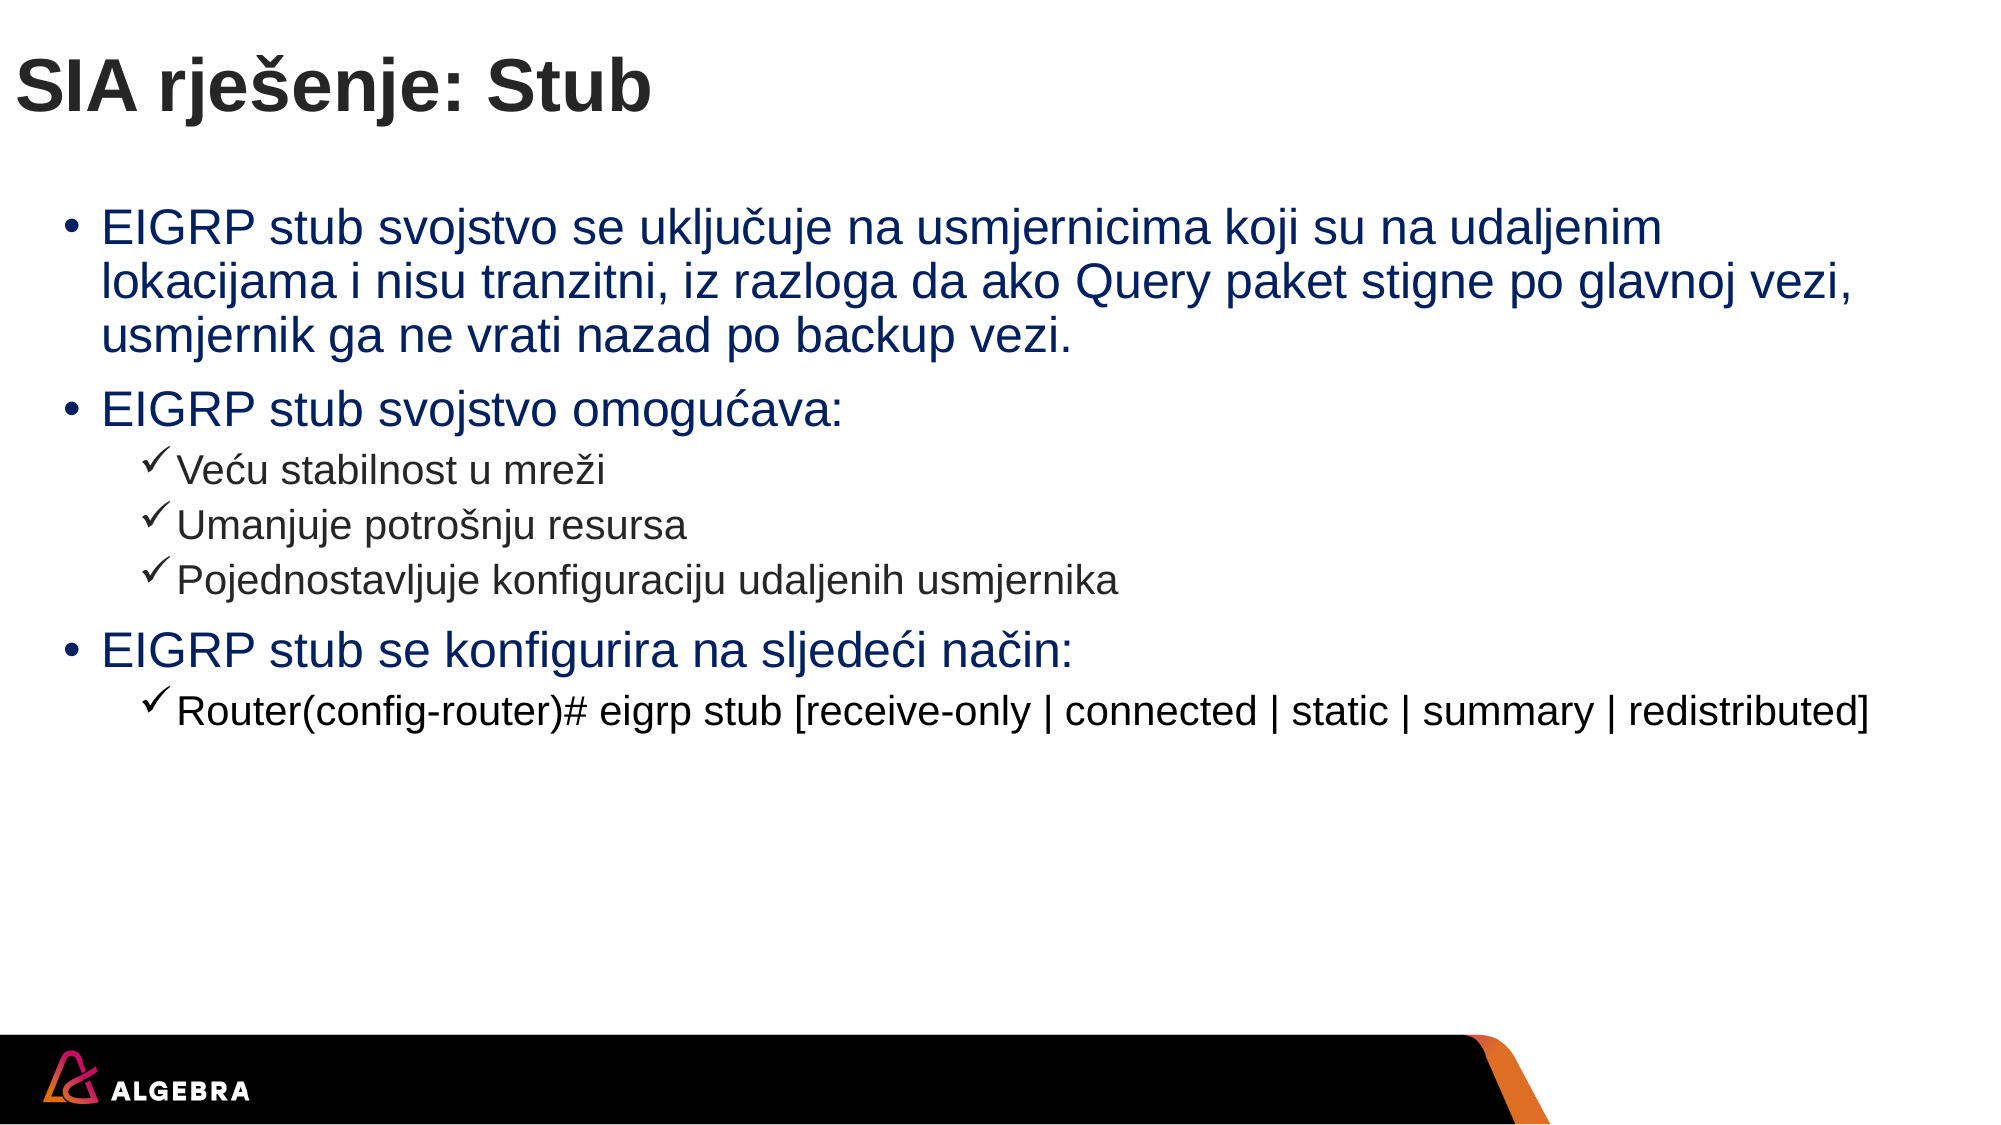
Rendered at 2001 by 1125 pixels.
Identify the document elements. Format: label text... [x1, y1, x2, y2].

list EIGRP stub svojstvo se uključuje na usmjernicima koji su na udaljenim lokacijama i nisu tranzitni, iz razloga da ako Query paket stigne po glavnoj vezi, usmjernik ga ne vrati nazad po backup vezi. EIGRP stub svojstvo omogućava: Veću stabilnost u mreži Umanjuje potrošnju resursa Pojednostavljuje konfiguraciju udaljenih usmjernika EIGRP stub se konfigurira na sljedeći način: Router(config-router)# eigrp stub [receive-only | connected | static | summary | redistributed] [48, 193, 1909, 932]
picture [0, 1034, 1733, 1125]
title SIA rješenje: Stub [0, 0, 1739, 176]
